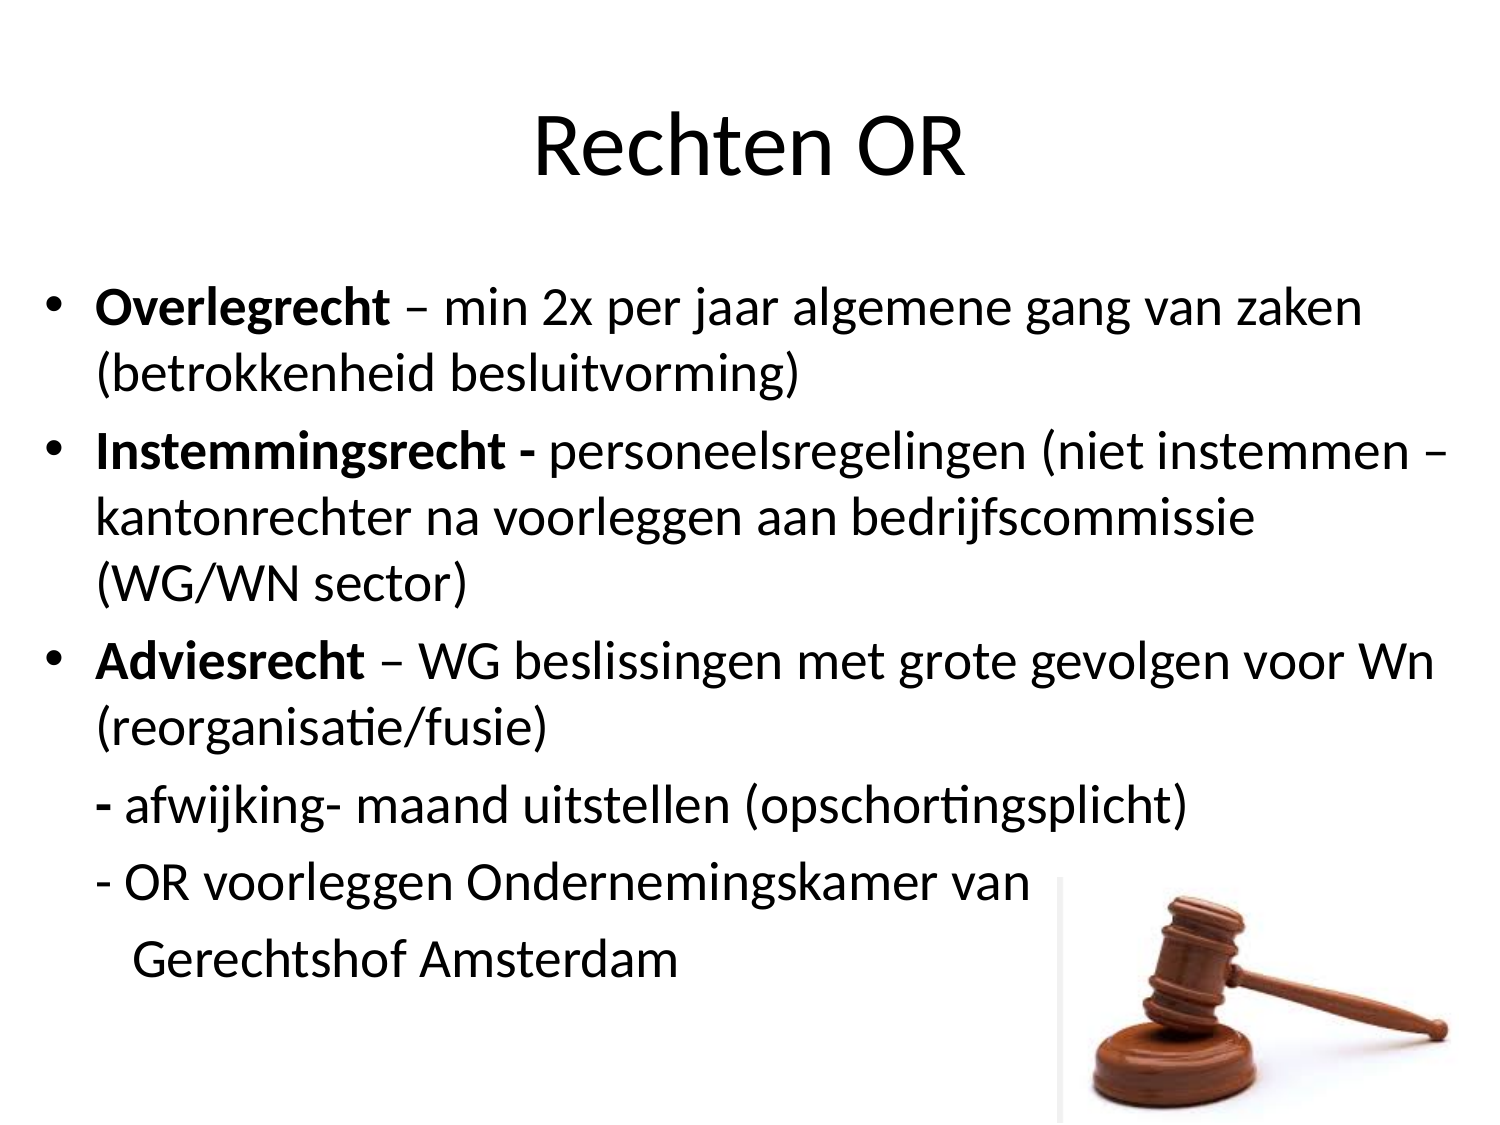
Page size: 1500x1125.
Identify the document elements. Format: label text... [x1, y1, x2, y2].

picture [1056, 877, 1459, 1124]
title Rechten OR [75, 45, 1425, 233]
list Overlegrecht – min 2x per jaar algemene gang van zaken (betrokkenheid besluitvorming) Instemmingsrecht - personeelsregelingen (niet instemmen – kantonrechter na voorleggen aan bedrijfscommissie (WG/WN sector) Adviesrecht – WG beslissingen met grote gevolgen voor Wn (reorganisatie/fusie) - afwijking- maand uitstellen (opschortingsplicht) - OR voorleggen Ondernemingskamer van Gerechtshof Amsterdam [29, 262, 1471, 1005]
